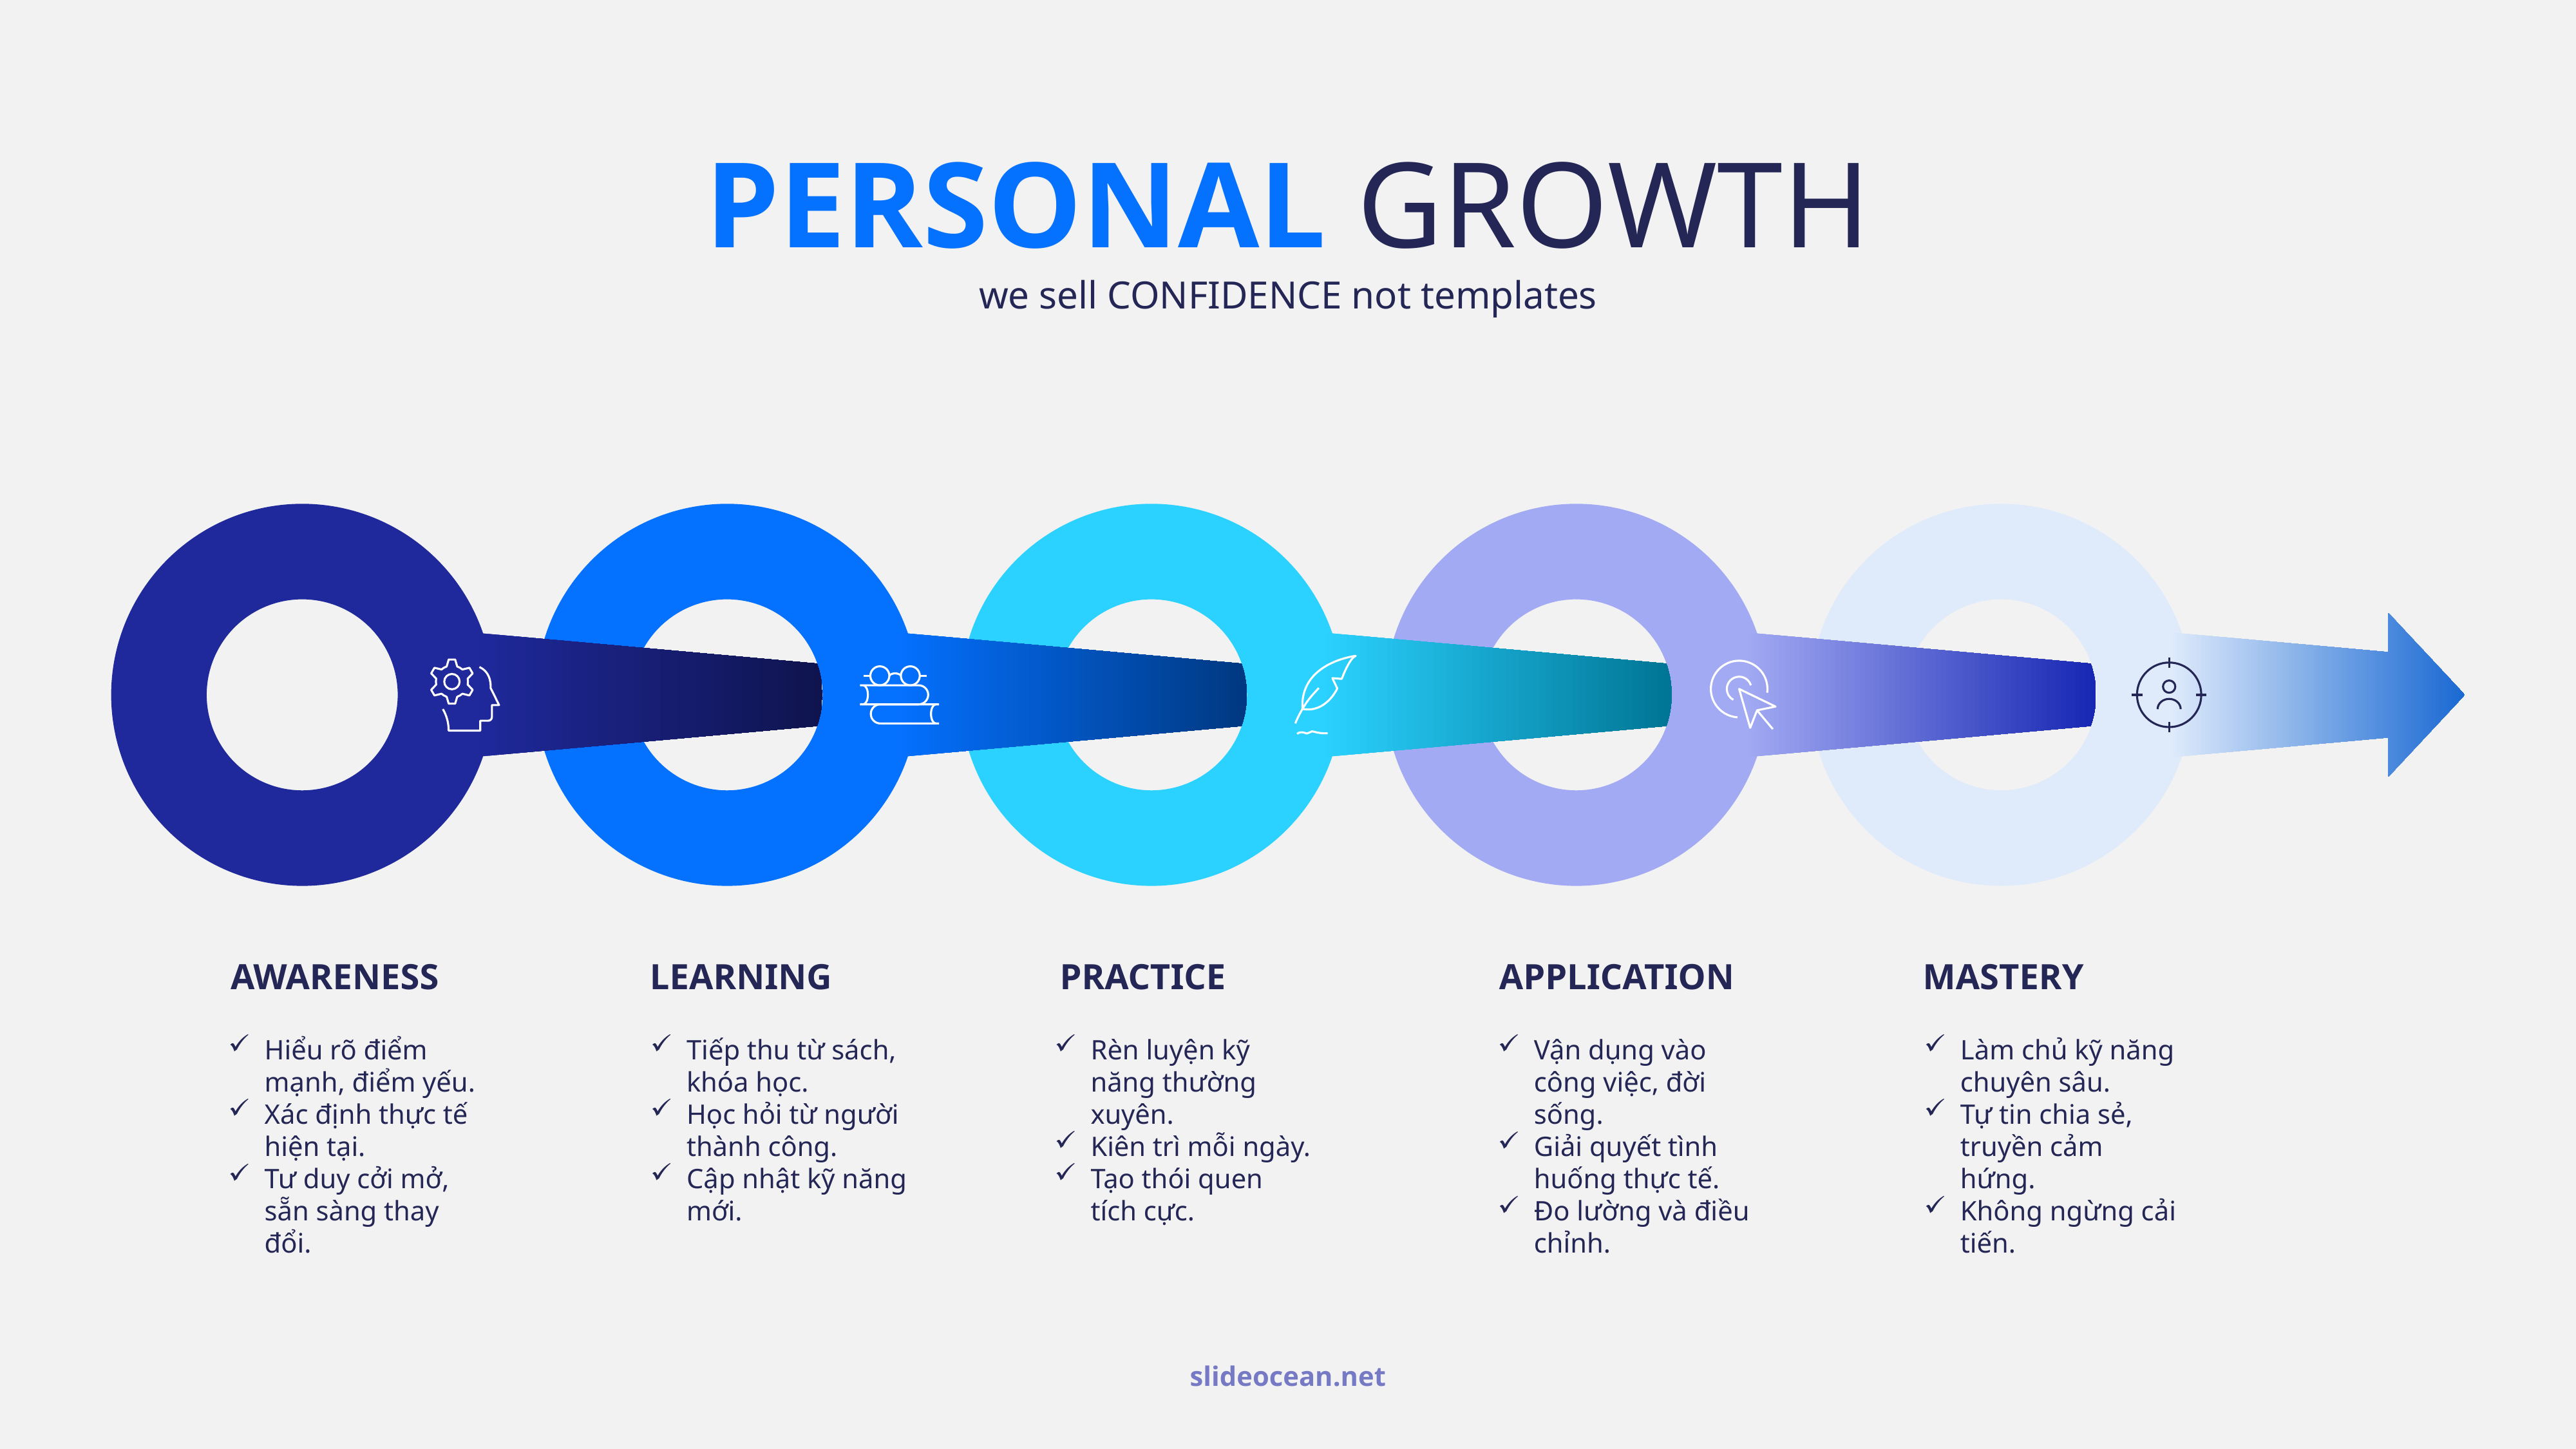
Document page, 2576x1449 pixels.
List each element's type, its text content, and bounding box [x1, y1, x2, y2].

text_box [894, 631, 1248, 759]
text_box [431, 659, 499, 731]
text_box Làm chủ kỹ năng chuyên sâu. Tự tin chia sẻ, truyền cảm hứng. Không ngừng cải tiến. [1914, 1028, 2192, 1264]
text_box MASTERY [1913, 950, 2094, 1001]
text_box [968, 502, 1334, 887]
text_box AWARENESS [221, 950, 449, 1001]
text_box [860, 666, 940, 724]
text_box APPLICATION [1490, 950, 1745, 1001]
text_box [1710, 660, 1776, 730]
text_box slideocean.net [1180, 1354, 1396, 1397]
text_box [110, 502, 484, 887]
text_box [2168, 610, 2467, 780]
text_box [2132, 657, 2207, 733]
text_box [1817, 502, 2183, 887]
text_box [1319, 631, 1673, 759]
text_box [1743, 631, 2098, 759]
text_box Rèn luyện kỹ năng thường xuyên. Kiên trì mỗi ngày. Tạo thói quen tích cực. [1045, 1028, 1323, 1231]
text_box Tiếp thu từ sách, khóa học. Học hỏi từ người thành công. Cập nhật kỹ năng mới. [640, 1028, 919, 1231]
text_box [1295, 656, 1356, 724]
text_box PERSONAL GROWTH [696, 125, 1880, 276]
text_box [544, 502, 909, 887]
text_box [1297, 731, 1328, 734]
text_box [469, 631, 824, 759]
text_box PRACTICE [1050, 950, 1236, 1001]
text_box LEARNING [640, 950, 842, 1001]
text_box [1392, 502, 1758, 887]
text_box we sell CONFIDENCE not templates [969, 276, 1607, 321]
text_box Hiểu rõ điểm mạnh, điểm yếu. Xác định thực tế hiện tại. Tư duy cởi mở, sẵn sàng thay đổi. [218, 1028, 497, 1264]
text_box Vận dụng vào công việc, đời sống. Giải quyết tình huống thực tế. Đo lường và điều chỉnh. [1488, 1028, 1766, 1264]
